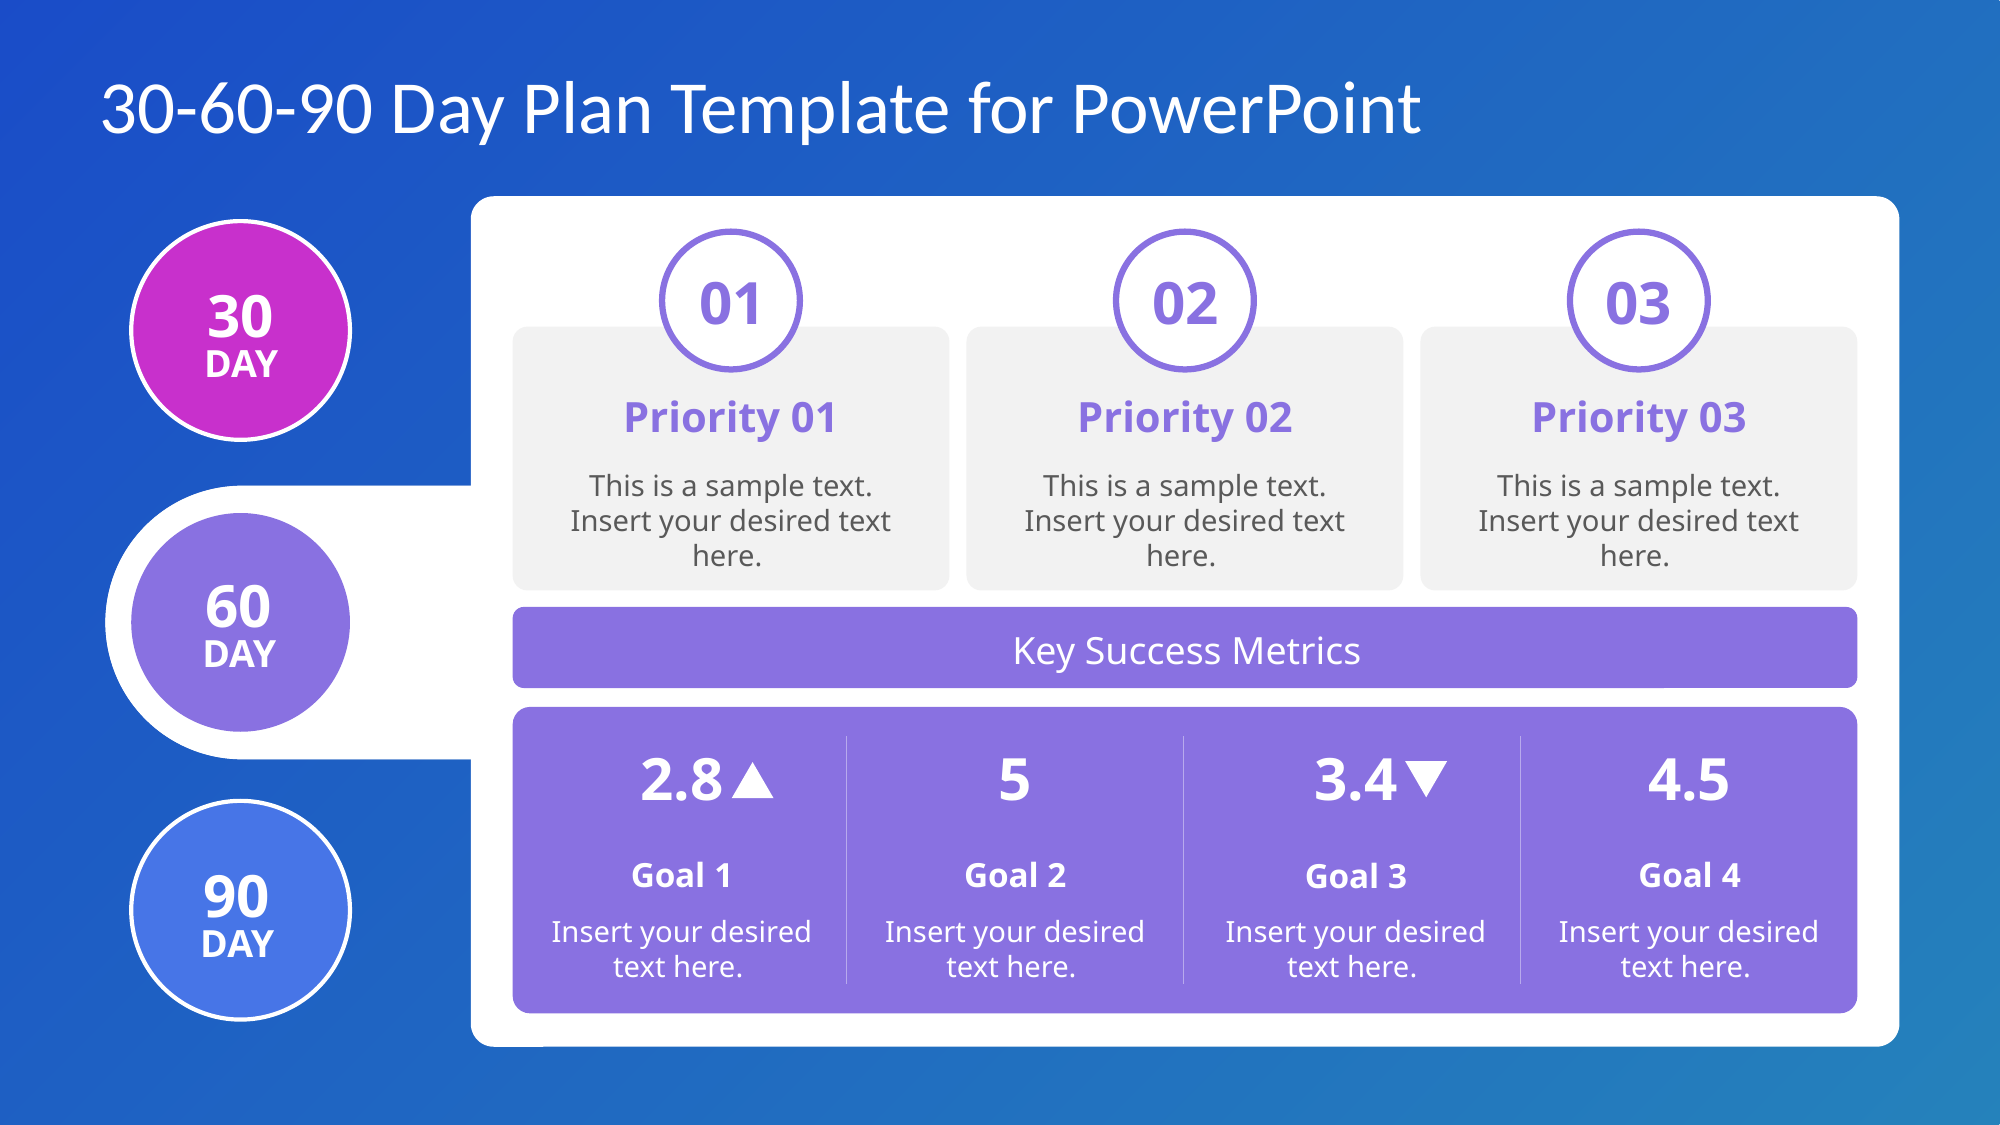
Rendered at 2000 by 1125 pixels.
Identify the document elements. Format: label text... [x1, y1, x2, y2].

text_box [129, 510, 353, 734]
text_box 4.5 [1552, 734, 1827, 820]
text_box Priority 01 [554, 390, 908, 441]
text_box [168, 291, 313, 394]
text_box 5 [878, 734, 1153, 820]
text_box [510, 324, 952, 593]
text_box Priority 03 [1462, 390, 1816, 441]
title 30-60-90 Day Plan Template for PowerPoint [99, 45, 1900, 162]
text_box 2.8 [545, 734, 819, 820]
text_box Goal 3 [1219, 854, 1493, 895]
text_box This is a sample text. Insert your desired text here. [1462, 467, 1816, 573]
text_box [510, 604, 1860, 691]
text_box Priority 02 [1008, 390, 1362, 441]
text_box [164, 871, 309, 974]
text_box [129, 798, 353, 1022]
text_box 01 [693, 266, 772, 337]
text_box [659, 229, 802, 372]
text_box [1567, 229, 1710, 372]
text_box Goal 1 [545, 854, 819, 895]
text_box 3.4 [1219, 734, 1493, 820]
text_box 03 [1599, 266, 1679, 337]
text_box [1113, 229, 1256, 372]
text_box Insert your desired text here. [545, 913, 819, 984]
text_box [1418, 324, 1860, 593]
text_box Goal 4 [1552, 854, 1827, 895]
text_box [129, 219, 353, 442]
text_box [729, 759, 776, 801]
text_box Insert your desired text here. [878, 913, 1153, 984]
text_box This is a sample text. Insert your desired text here. [554, 467, 908, 573]
text_box Goal 2 [878, 854, 1153, 895]
text_box [468, 194, 1902, 1049]
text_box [166, 581, 311, 684]
text_box [1403, 759, 1449, 800]
text_box Insert your desired text here. [1552, 913, 1827, 984]
text_box [103, 483, 468, 762]
text_box Key Success Metrics [544, 626, 1830, 672]
text_box [964, 324, 1406, 593]
text_box Insert your desired text here. [1219, 913, 1493, 984]
text_box This is a sample text. Insert your desired text here. [1008, 467, 1362, 573]
text_box 02 [1145, 266, 1225, 337]
text_box [510, 704, 1860, 1016]
